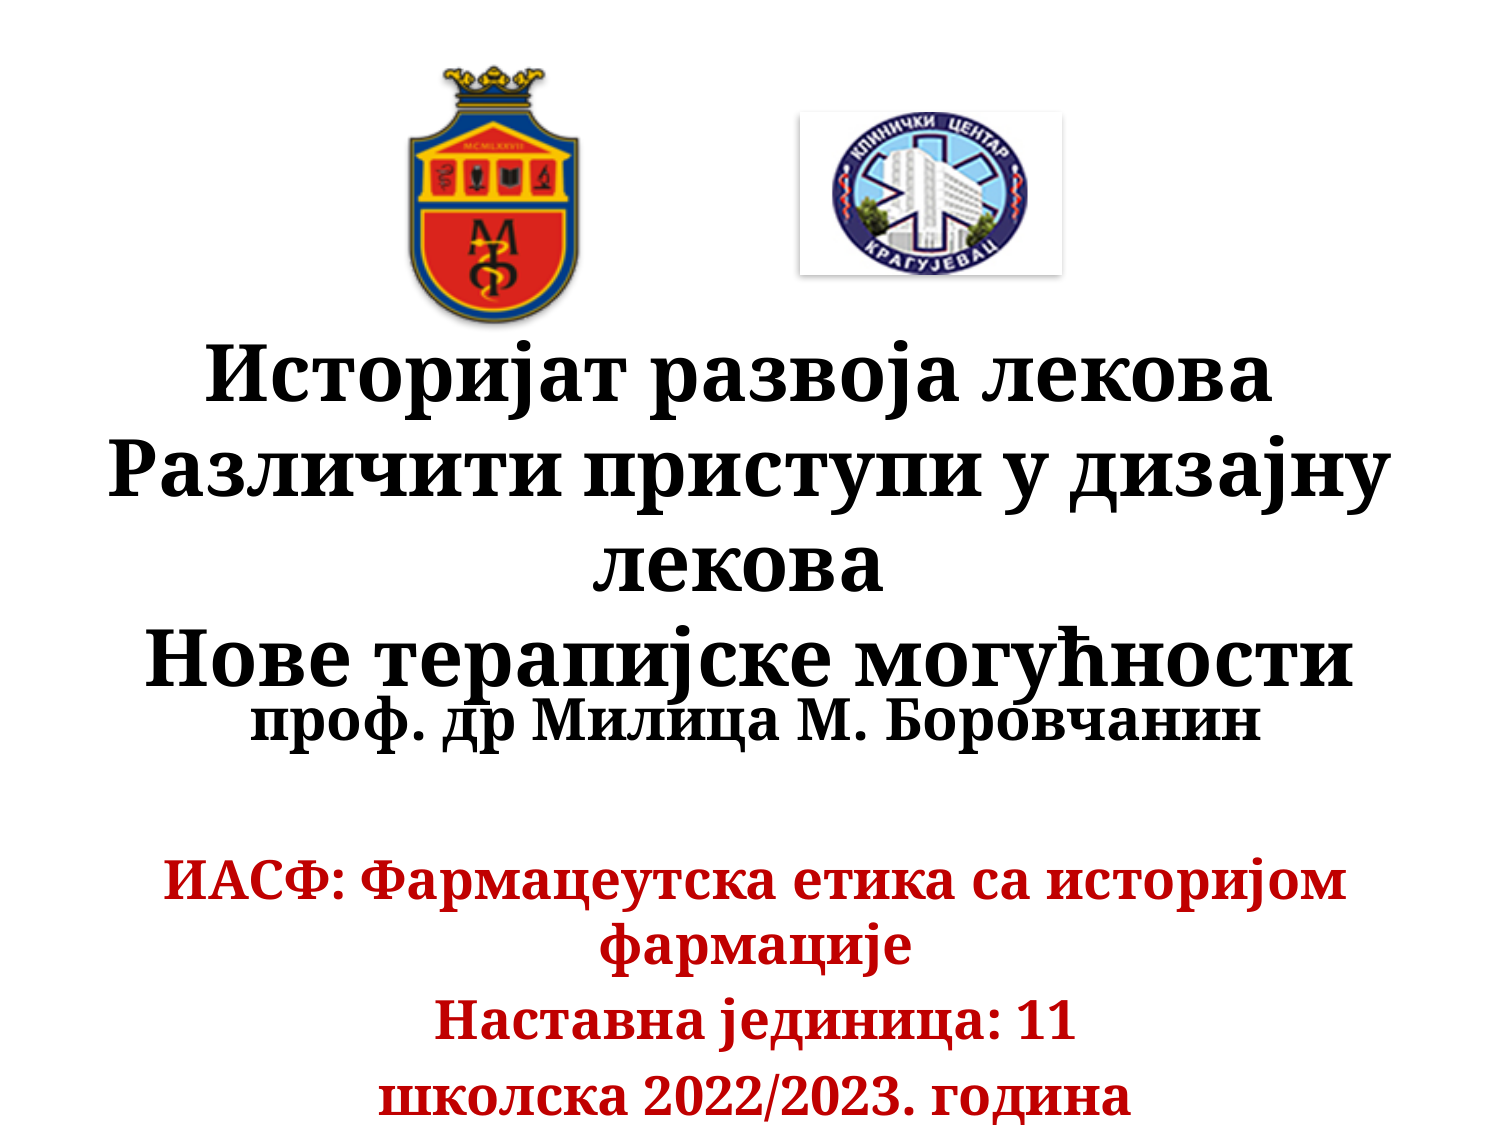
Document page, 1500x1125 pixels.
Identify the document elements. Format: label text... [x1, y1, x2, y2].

picture [799, 112, 1062, 276]
picture [374, 49, 605, 327]
title Историјат развоја лекова Различити приступи у дизајну лекова Нове терапијске могућности [49, 349, 1451, 676]
subtitle проф. др Милица М. Боровчанин ИАСФ: Фармацеутска етика са историјом фармације Наставна јединица: 11 школска 2022/2023. година [87, 674, 1426, 1026]
